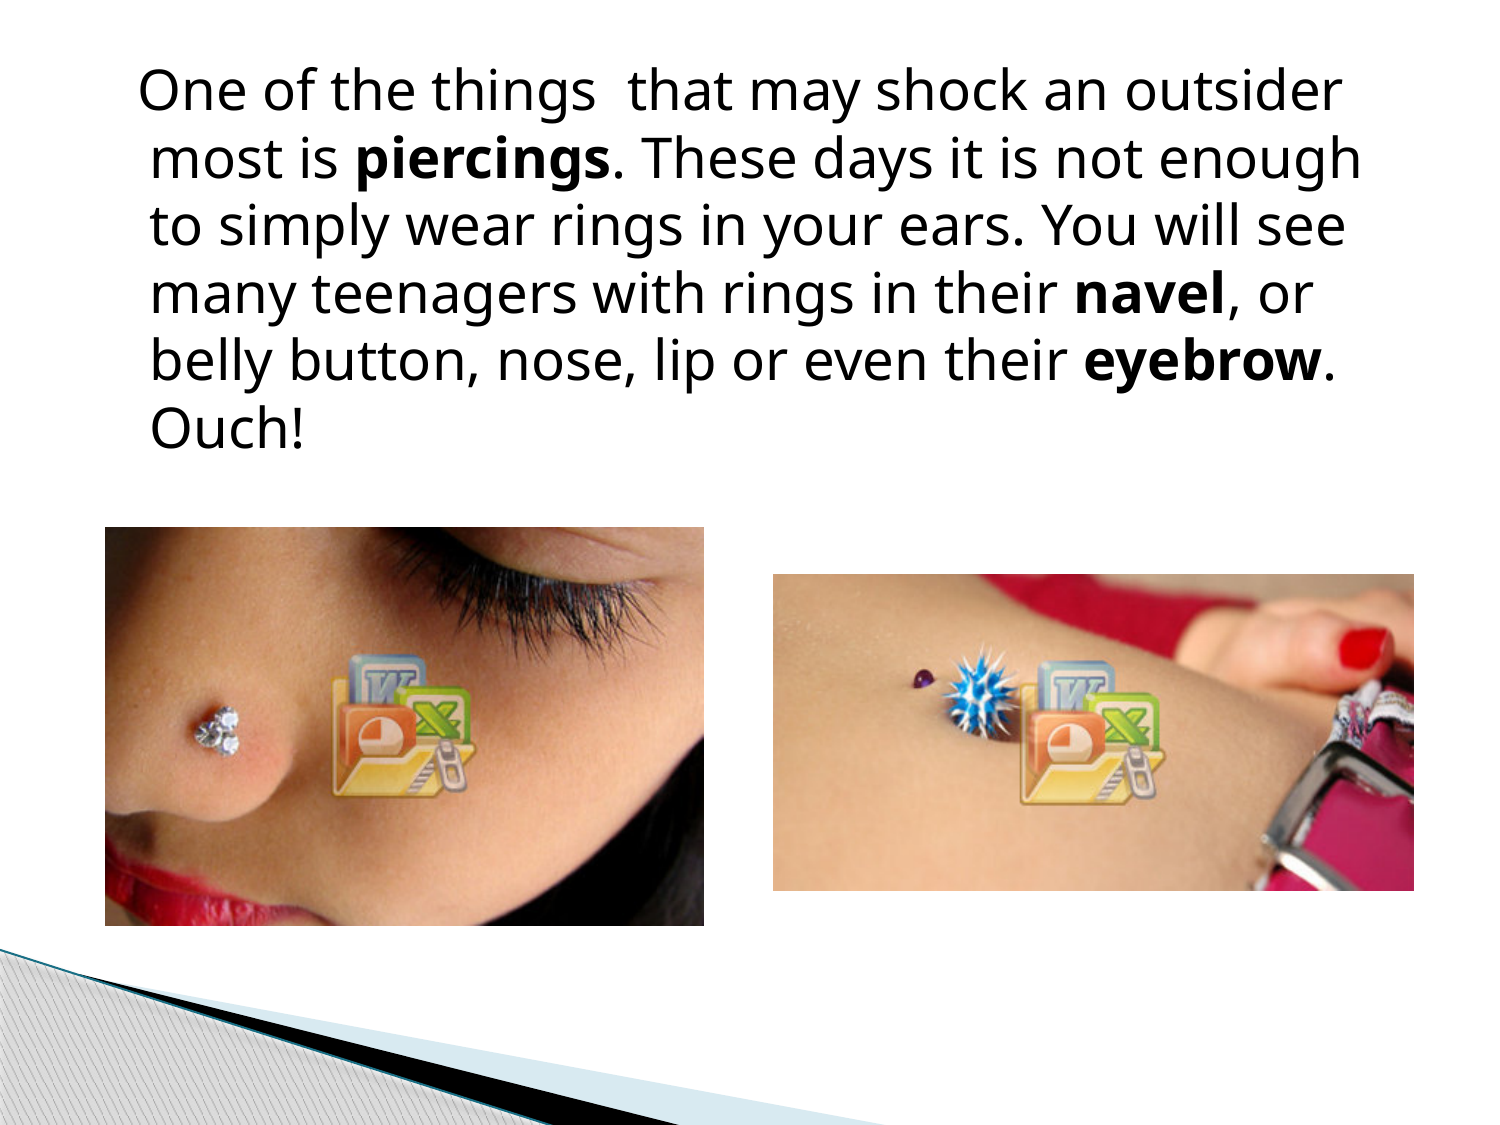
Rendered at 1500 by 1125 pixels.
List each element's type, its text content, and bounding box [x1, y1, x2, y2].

picture [773, 573, 1414, 891]
list One of the things that may shock an outsider most is piercings. These days it is not enough to simply wear rings in your ears. You will see many teenagers with rings in their navel, or belly button, nose, lip or even their eyebrow. Ouch! [75, 46, 1425, 986]
picture [105, 527, 704, 927]
